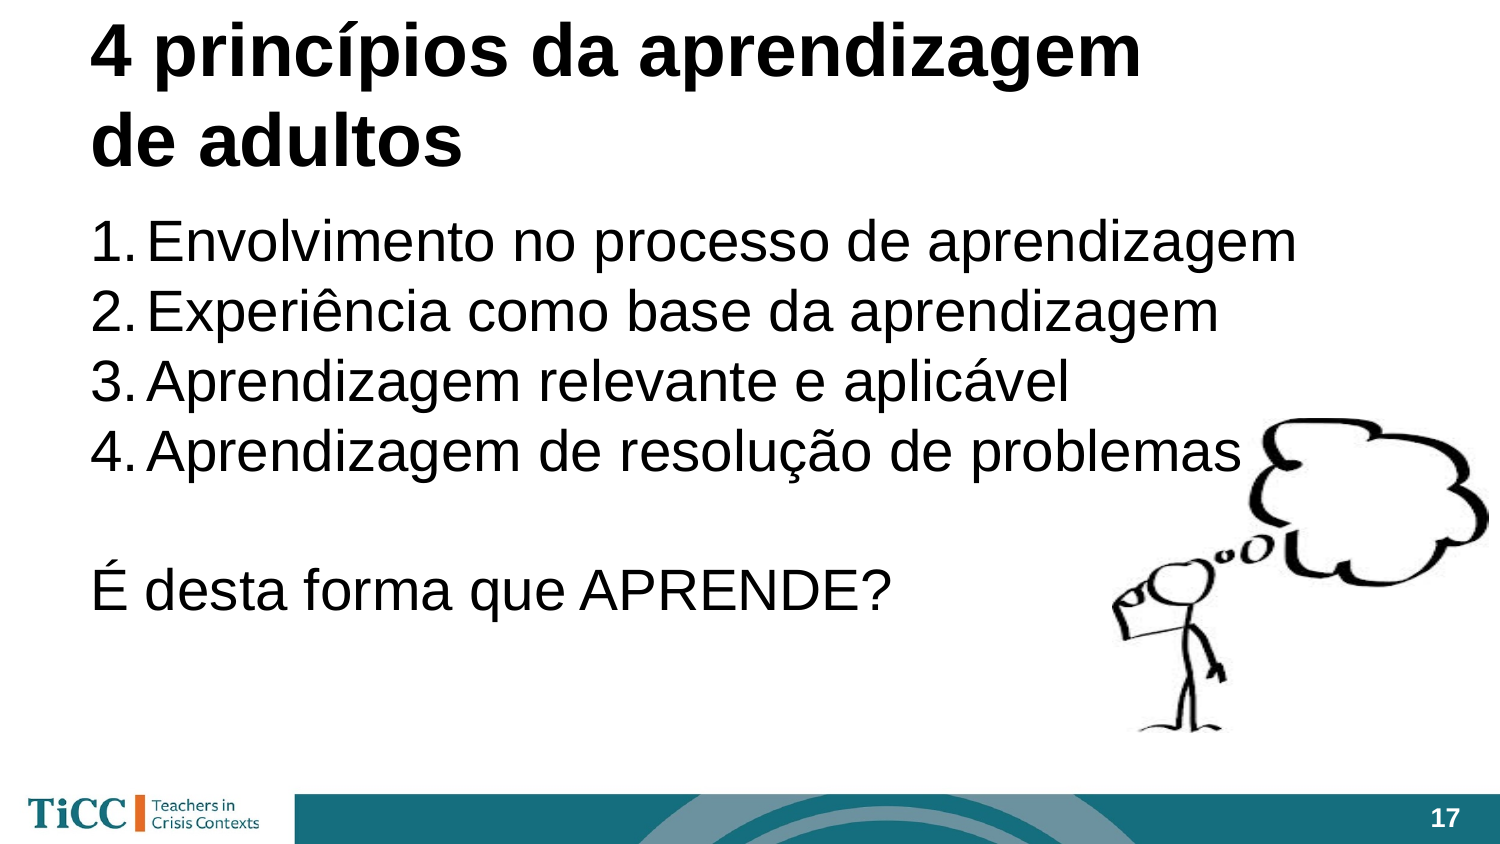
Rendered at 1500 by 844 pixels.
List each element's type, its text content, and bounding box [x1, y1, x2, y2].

title 4 princípios da aprendizagem de adultos [75, 9, 1425, 197]
list [75, 635, 1082, 815]
slide_number ‹#› [1385, 784, 1476, 844]
text_box Envolvimento no processo de aprendizagem Experiência como base da aprendizagem Aprendizagem relevante e aplicável Aprendizagem de resolução de problemas É desta forma que APRENDE? [74, 195, 1368, 635]
picture [0, 0, 1500, 844]
